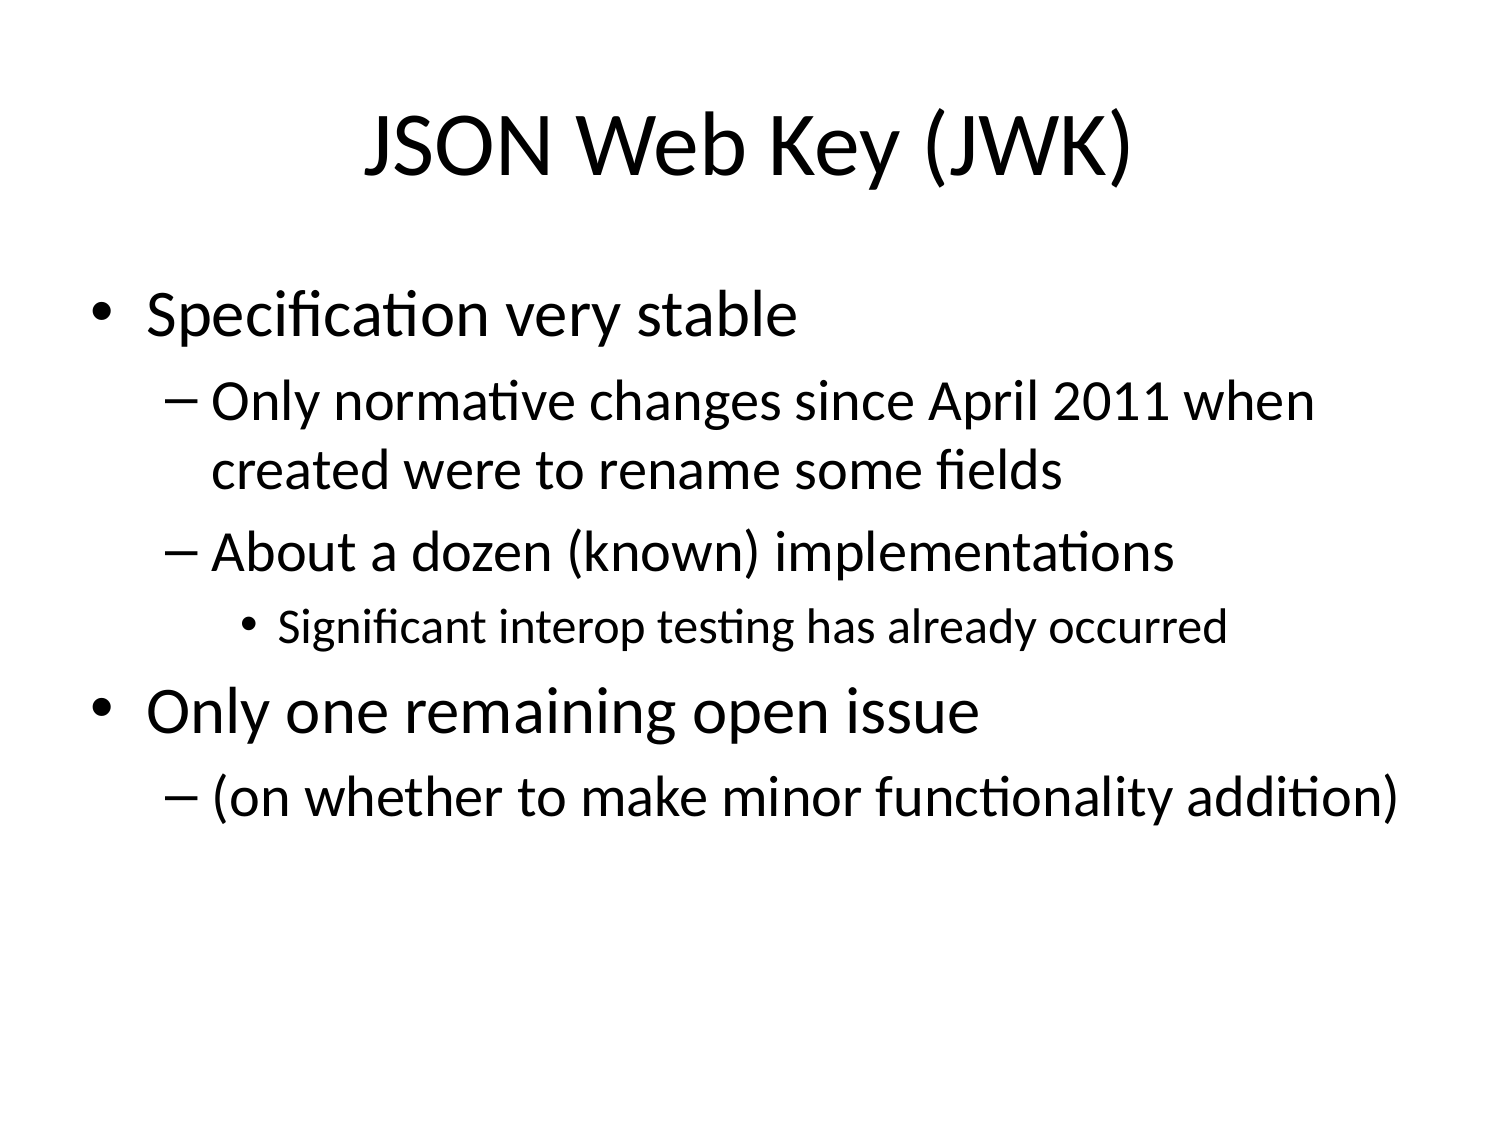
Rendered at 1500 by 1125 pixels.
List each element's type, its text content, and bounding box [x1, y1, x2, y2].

title JSON Web Key (JWK) [75, 45, 1425, 233]
list Specification very stable Only normative changes since April 2011 when created were to rename some fields About a dozen (known) implementations Significant interop testing has already occurred Only one remaining open issue (on whether to make minor functionality addition) [75, 262, 1425, 1005]
